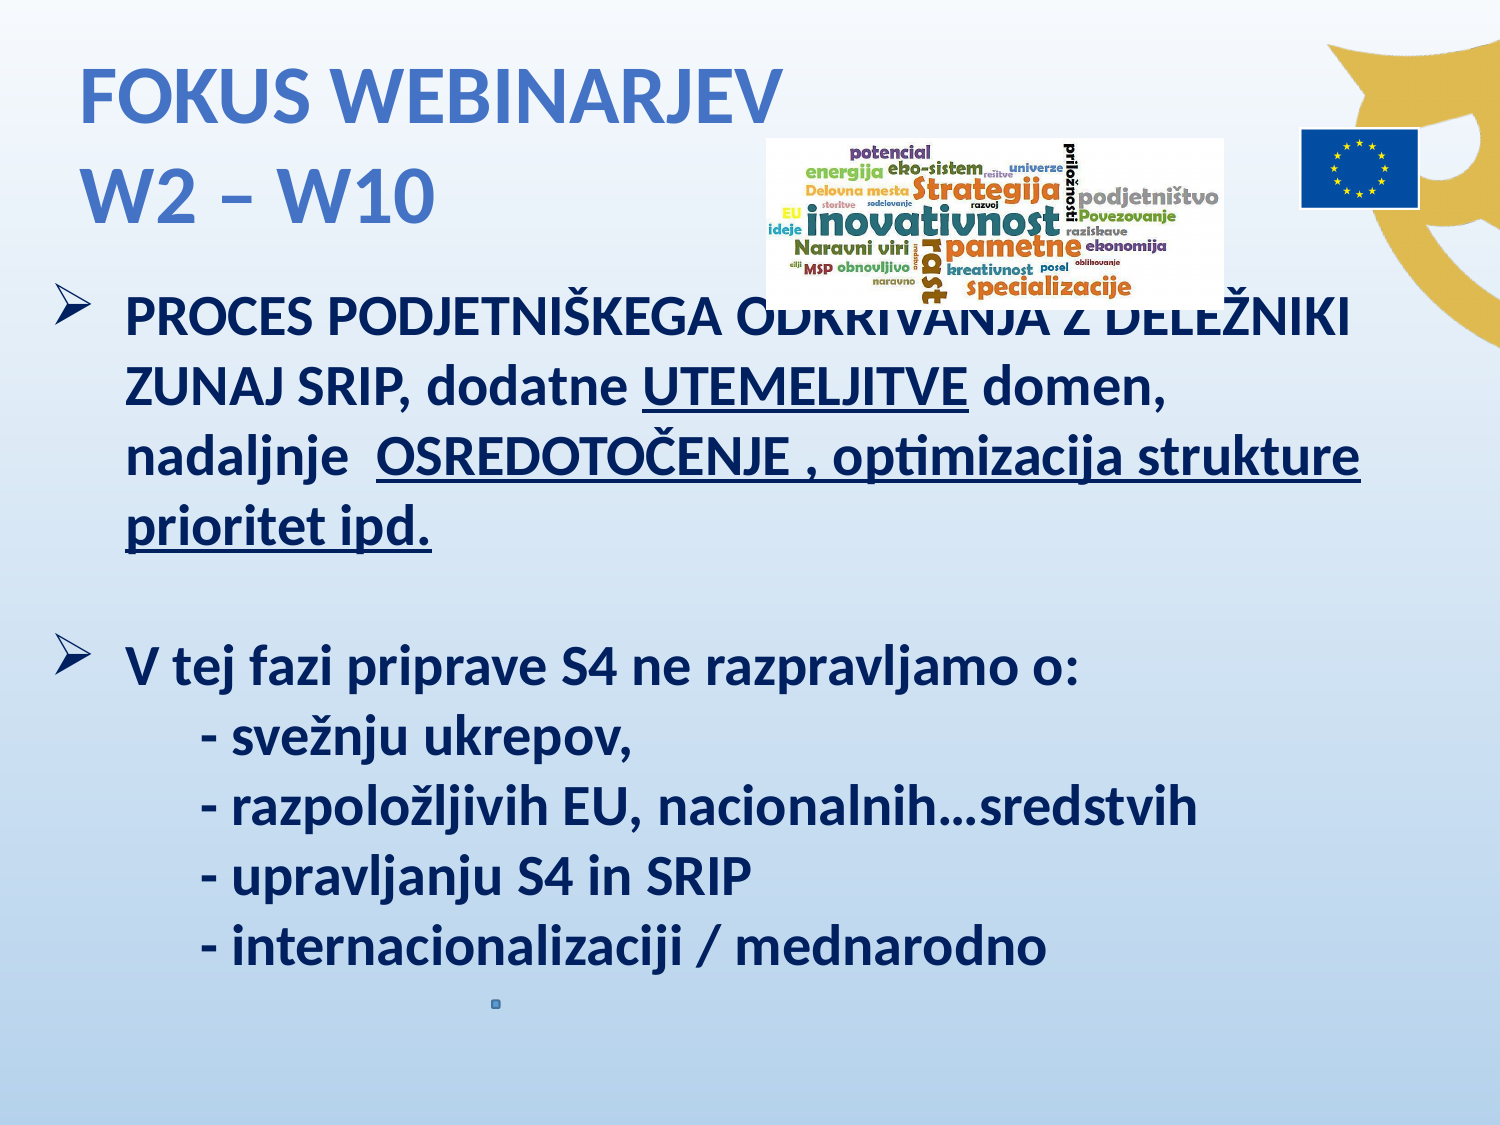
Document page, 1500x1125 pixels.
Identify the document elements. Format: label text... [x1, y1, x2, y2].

text_box PROCES PODJETNIŠKEGA ODKRIVANJA Z DELEŽNIKI ZUNAJ SRIP, dodatne UTEMELJITVE domen, nadaljnje OSREDOTOČENJE , optimizacija strukture prioritet ipd. V tej fazi priprave S4 ne razpravljamo o: - svežnju ukrepov, - razpoložljivih EU, nacionalnih…sredstvih - upravljanju S4 in SRIP - internacionalizaciji / mednarodno [35, 269, 1380, 1075]
picture [1299, 0, 1500, 489]
text_box FOKUS WEBINARJEV W2 – W10 [64, 32, 838, 248]
picture [766, 138, 1224, 310]
text_box [491, 999, 501, 1009]
